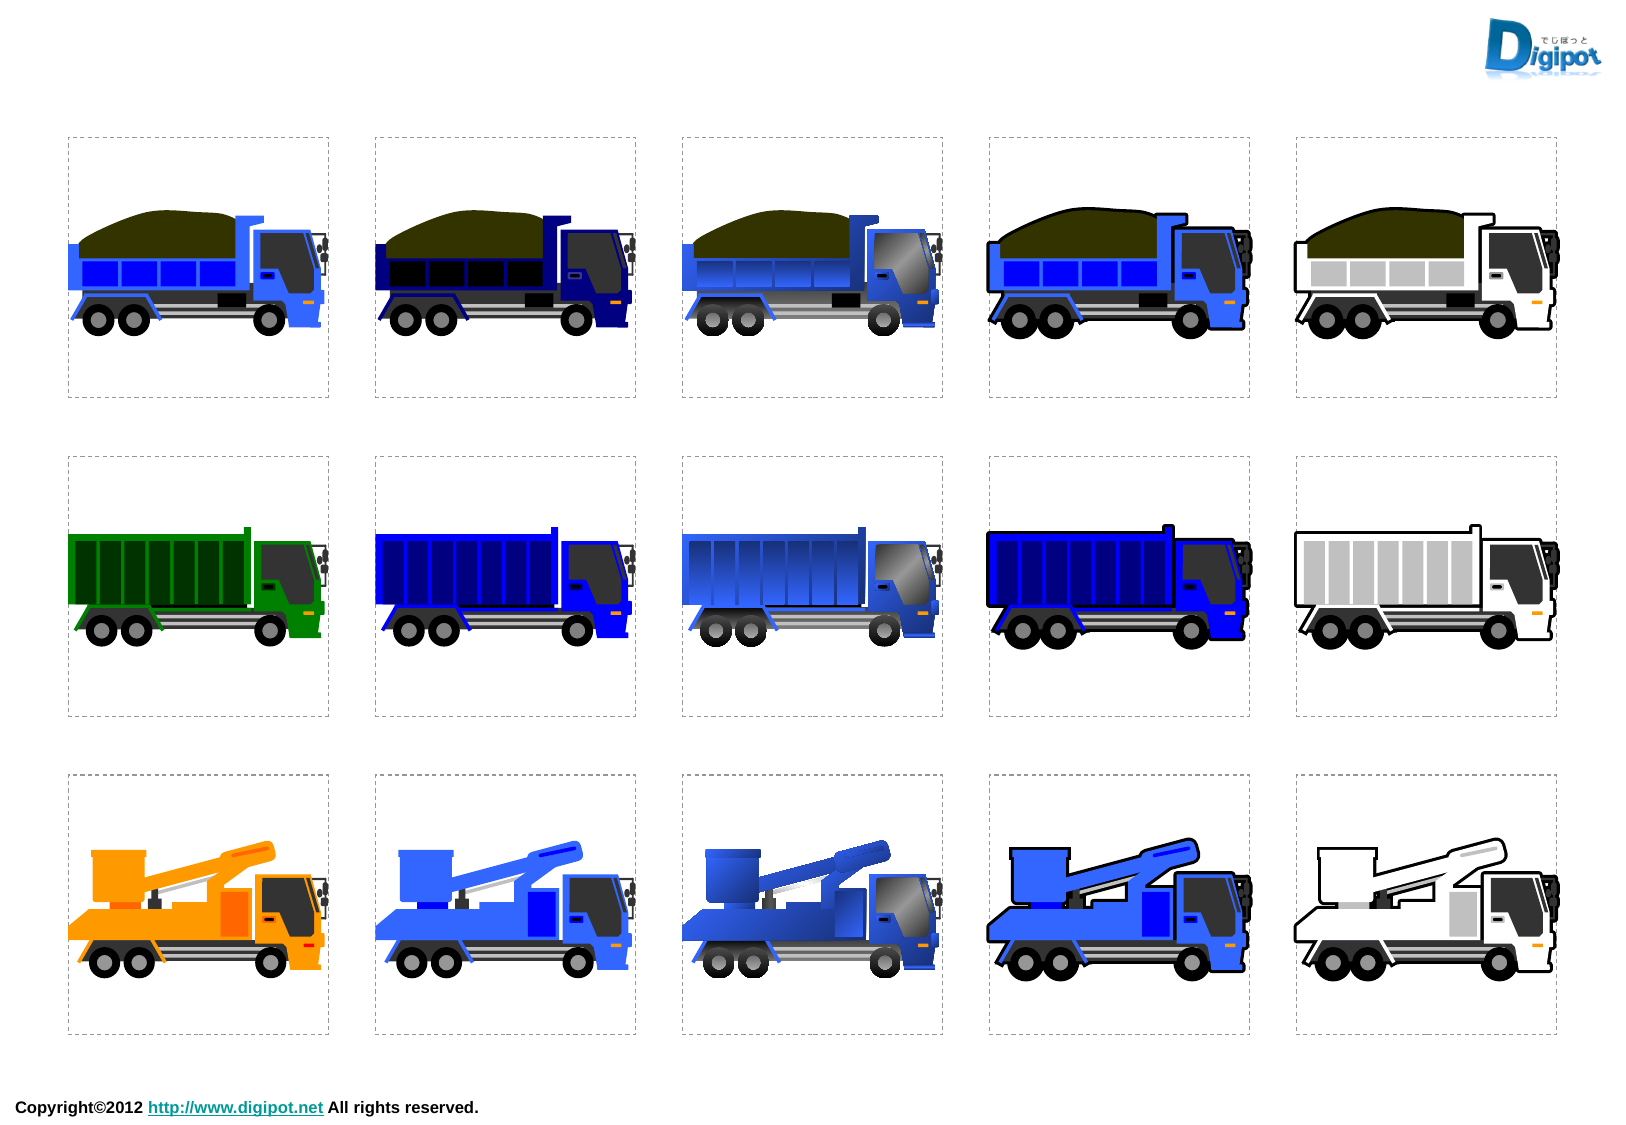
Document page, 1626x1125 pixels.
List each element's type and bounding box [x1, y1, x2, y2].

text_box [989, 207, 1250, 337]
text_box [682, 207, 943, 337]
text_box [67, 526, 329, 647]
text_box [1296, 526, 1557, 647]
text_box [67, 207, 329, 337]
text_box [375, 207, 636, 337]
text_box [1296, 845, 1557, 979]
text_box [989, 845, 1250, 979]
text_box [375, 526, 636, 647]
text_box [682, 526, 943, 647]
text_box [375, 845, 636, 979]
text_box [989, 526, 1250, 647]
text_box [682, 845, 943, 979]
text_box [67, 845, 329, 979]
picture [1485, 18, 1602, 82]
text_box [1296, 207, 1557, 337]
